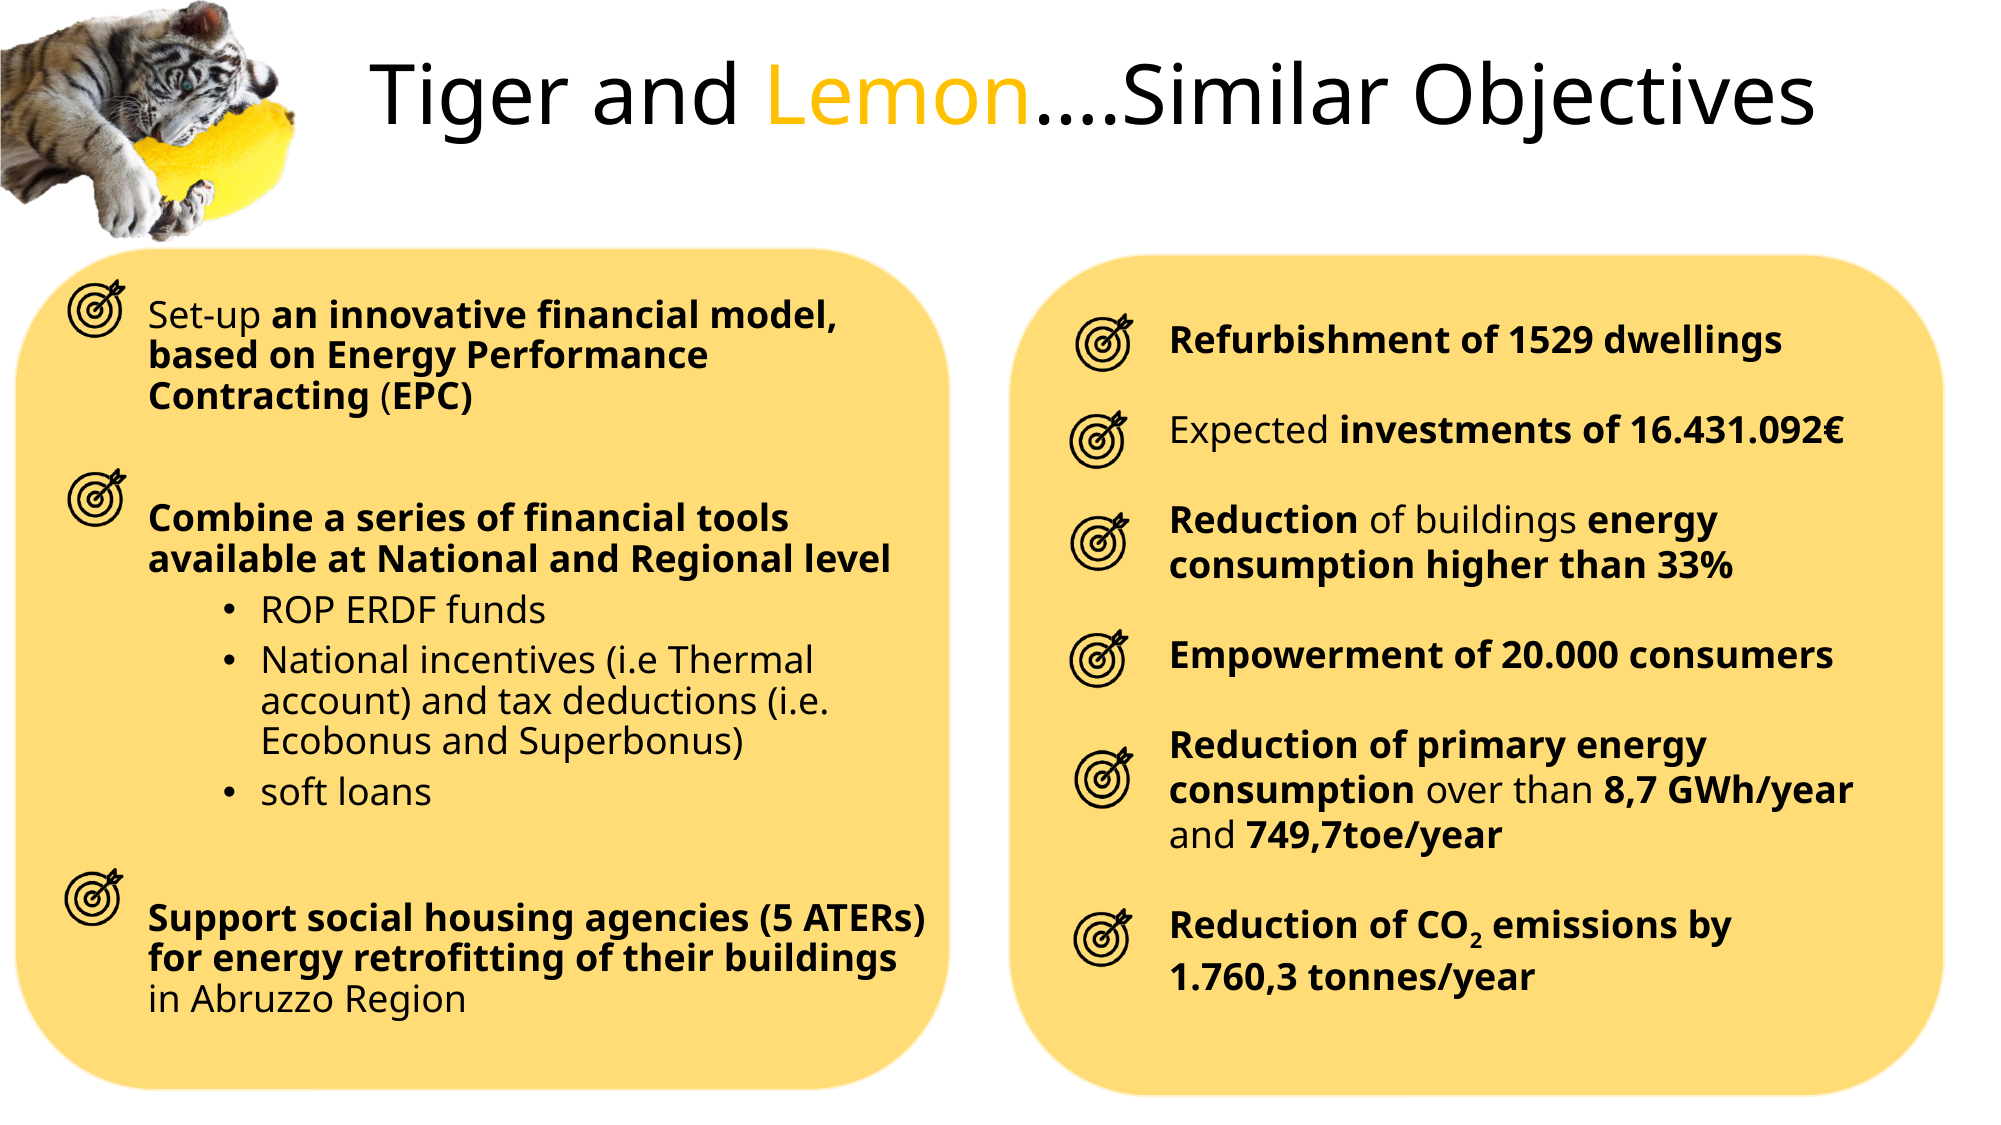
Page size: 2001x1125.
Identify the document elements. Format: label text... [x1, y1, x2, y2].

picture [1064, 507, 1134, 577]
picture [1063, 405, 1132, 475]
list Set-up an innovative financial model, based on Energy Performance Contracting (EPC) Combine a series of financial tools available at National and Regional level ROP ERDF funds National incentives (i.e Thermal account) and tax deductions (i.e. Ecobonus and Superbonus) soft loans Support social housing agencies (5 ATERs) for energy retrofitting of their buildings in Abruzzo Region [132, 207, 950, 1097]
title Tiger and Lemon….Similar Objectives [354, 6, 1933, 190]
picture [1063, 624, 1133, 694]
picture [1069, 308, 1138, 378]
text_box [1008, 253, 1946, 1098]
picture [61, 463, 131, 533]
picture [1, 0, 327, 255]
text_box Refurbishment of 1529 dwellings Expected investments of 16.431.092€ Reduction of buildings energy consumption higher than 33% Empowerment of 20.000 consumers Reduction of primary energy consumption over than 8,7 GWh/year and 749,7toe/year Reduction of CO2 emissions by 1.760,3 tonnes/year [1154, 308, 1874, 1050]
picture [61, 274, 130, 344]
picture [58, 863, 128, 932]
picture [1068, 741, 1138, 815]
picture [1067, 903, 1137, 973]
text_box [13, 251, 132, 1090]
